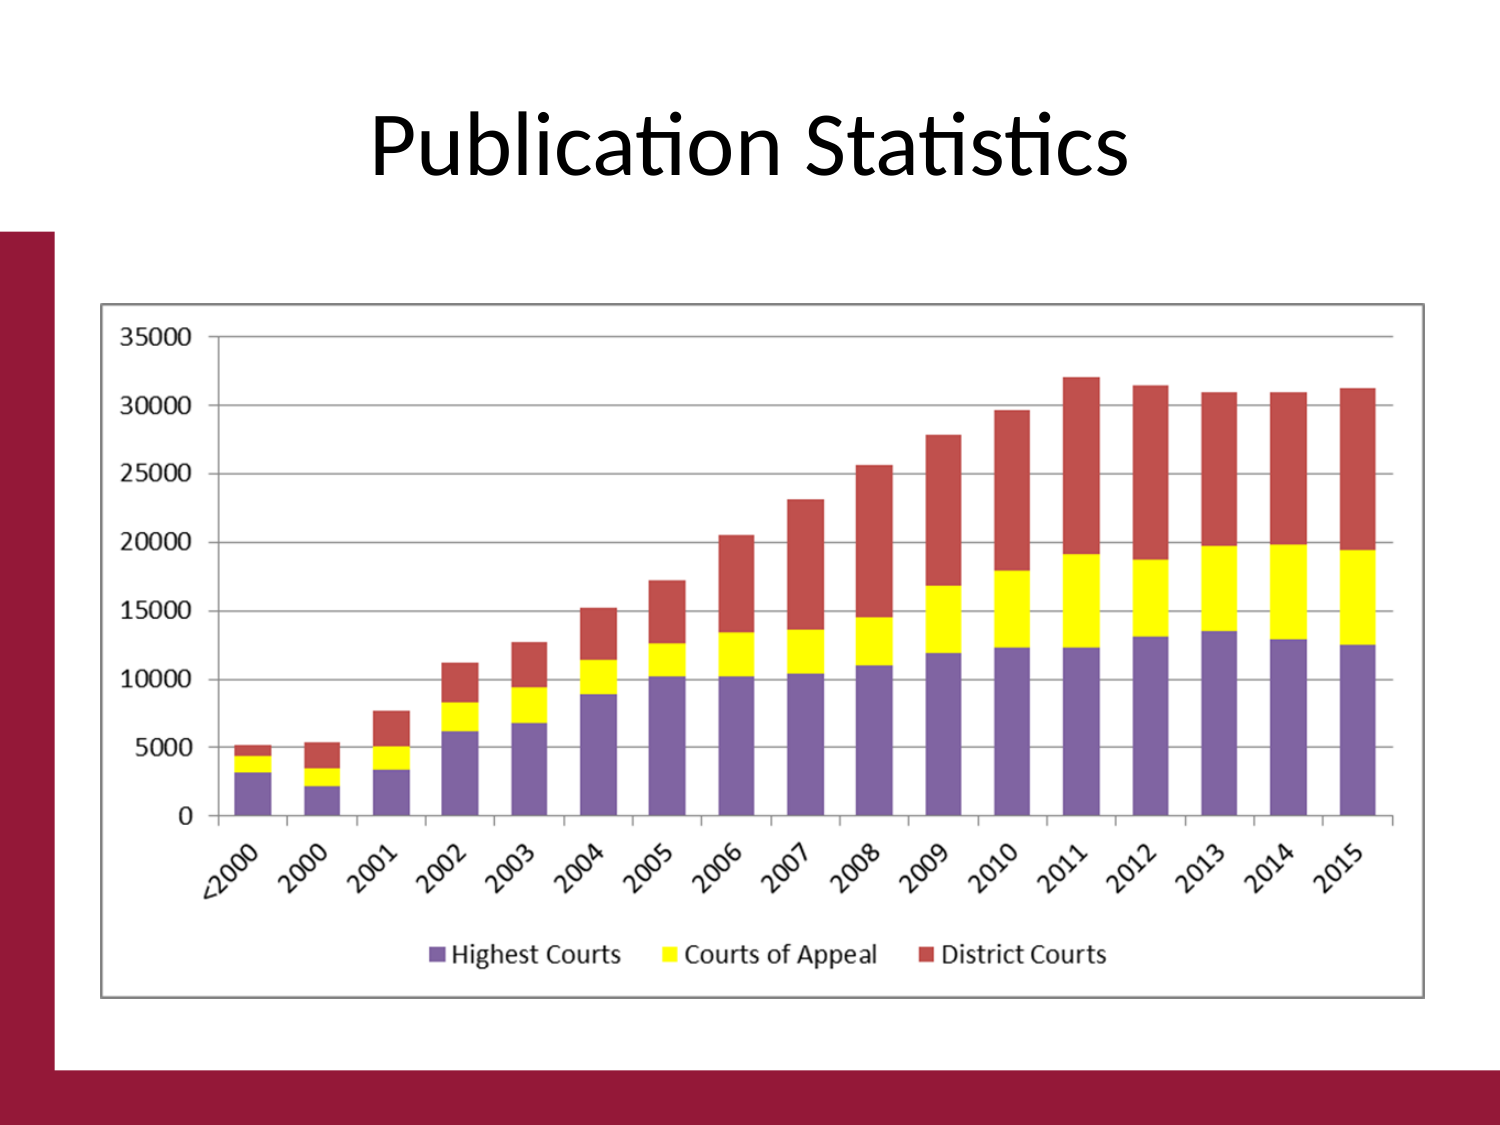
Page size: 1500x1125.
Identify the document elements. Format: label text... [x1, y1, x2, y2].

title Publication Statistics [75, 45, 1425, 233]
text_box [57, 1068, 1500, 1125]
picture [100, 303, 1426, 999]
text_box [0, 230, 57, 1125]
